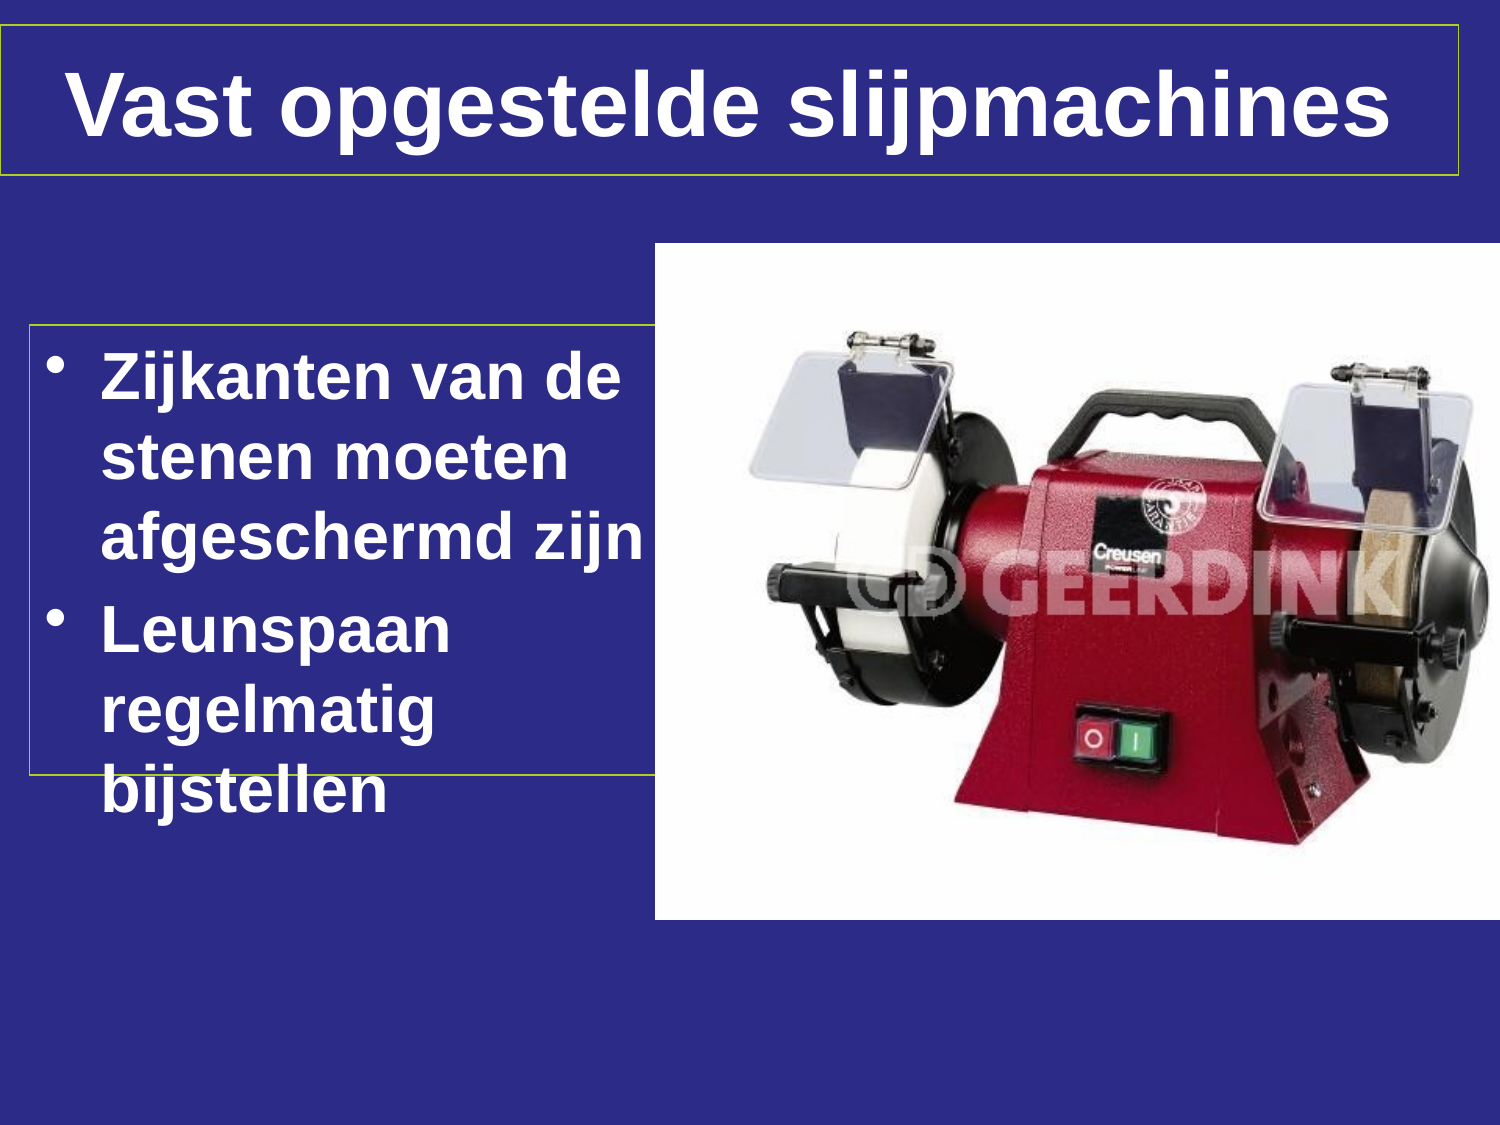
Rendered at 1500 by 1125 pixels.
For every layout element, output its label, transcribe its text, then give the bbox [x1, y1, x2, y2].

list Zijkanten van de stenen moeten afgeschermd zijn Leunspaan regelmatig bijstellen [29, 324, 650, 776]
title Vast opgestelde slijpmachines [0, 24, 1459, 176]
picture [655, 243, 1500, 921]
